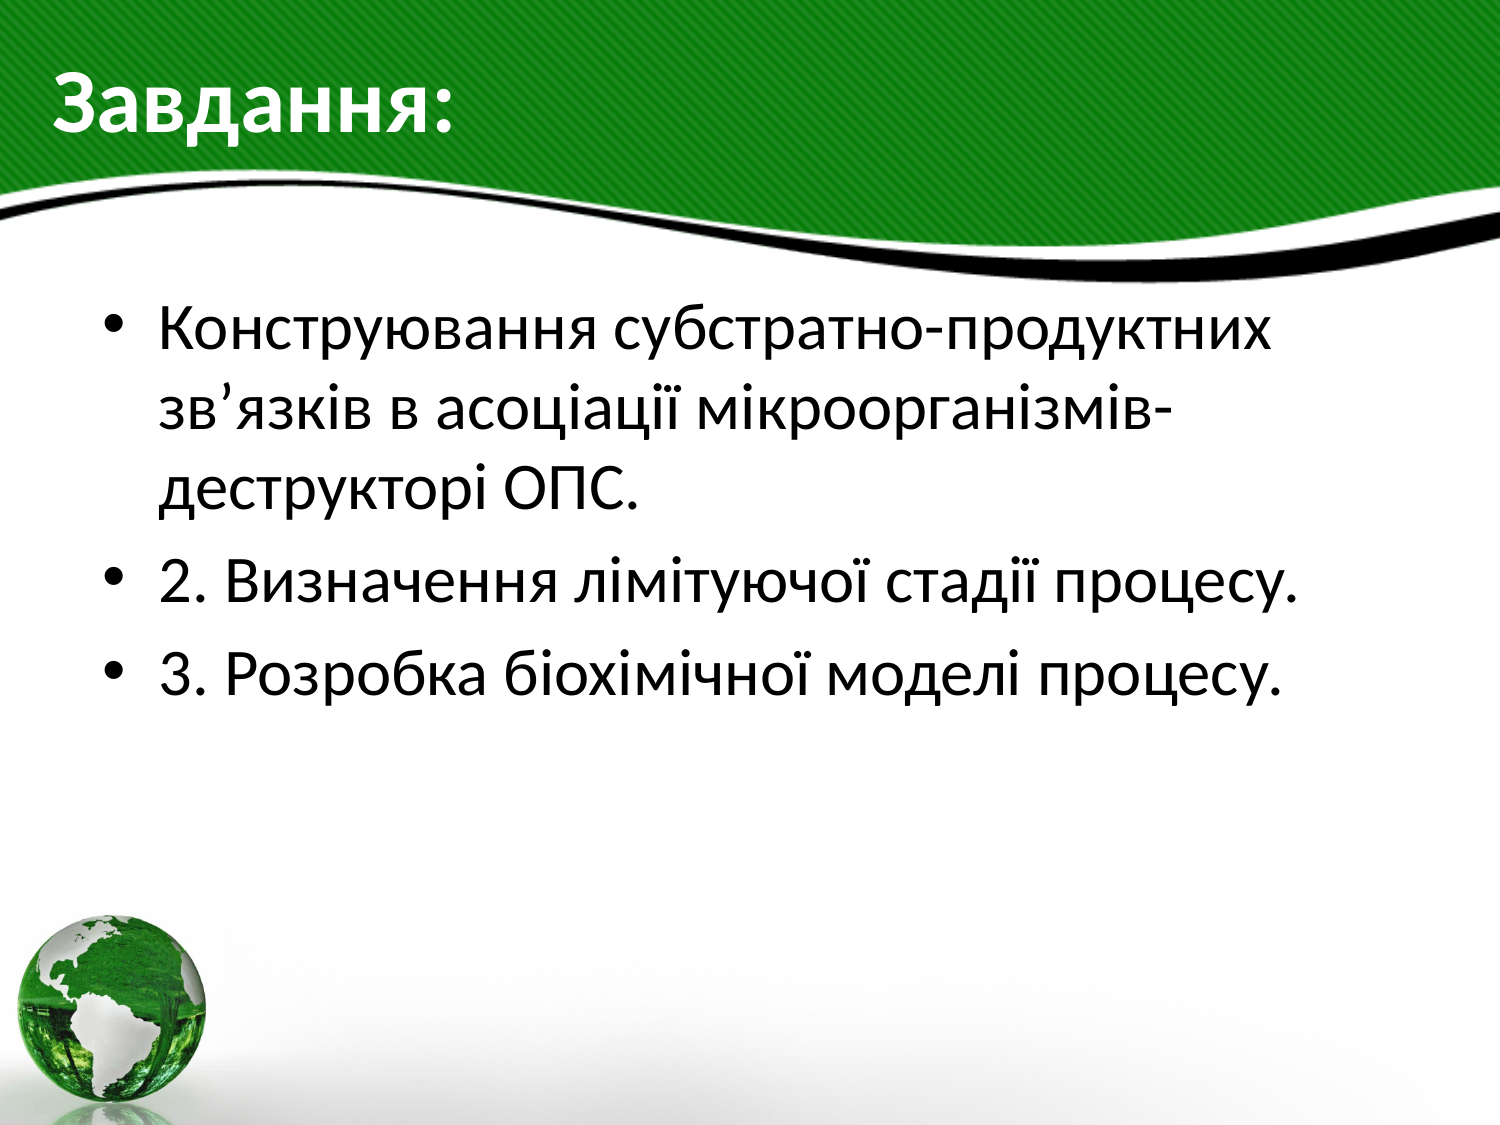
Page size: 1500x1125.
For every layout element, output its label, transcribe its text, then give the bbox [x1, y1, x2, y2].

picture [0, 0, 1500, 1125]
title Завдання: [37, 8, 1463, 183]
list Конструювання субстратно-продуктних зв’язків в асоціації мікроорганізмів-деструкторі ОПС. 2. Визначення лімітуючої стадії процесу. 3. Розробка біохімічної моделі процесу. [87, 274, 1463, 1026]
